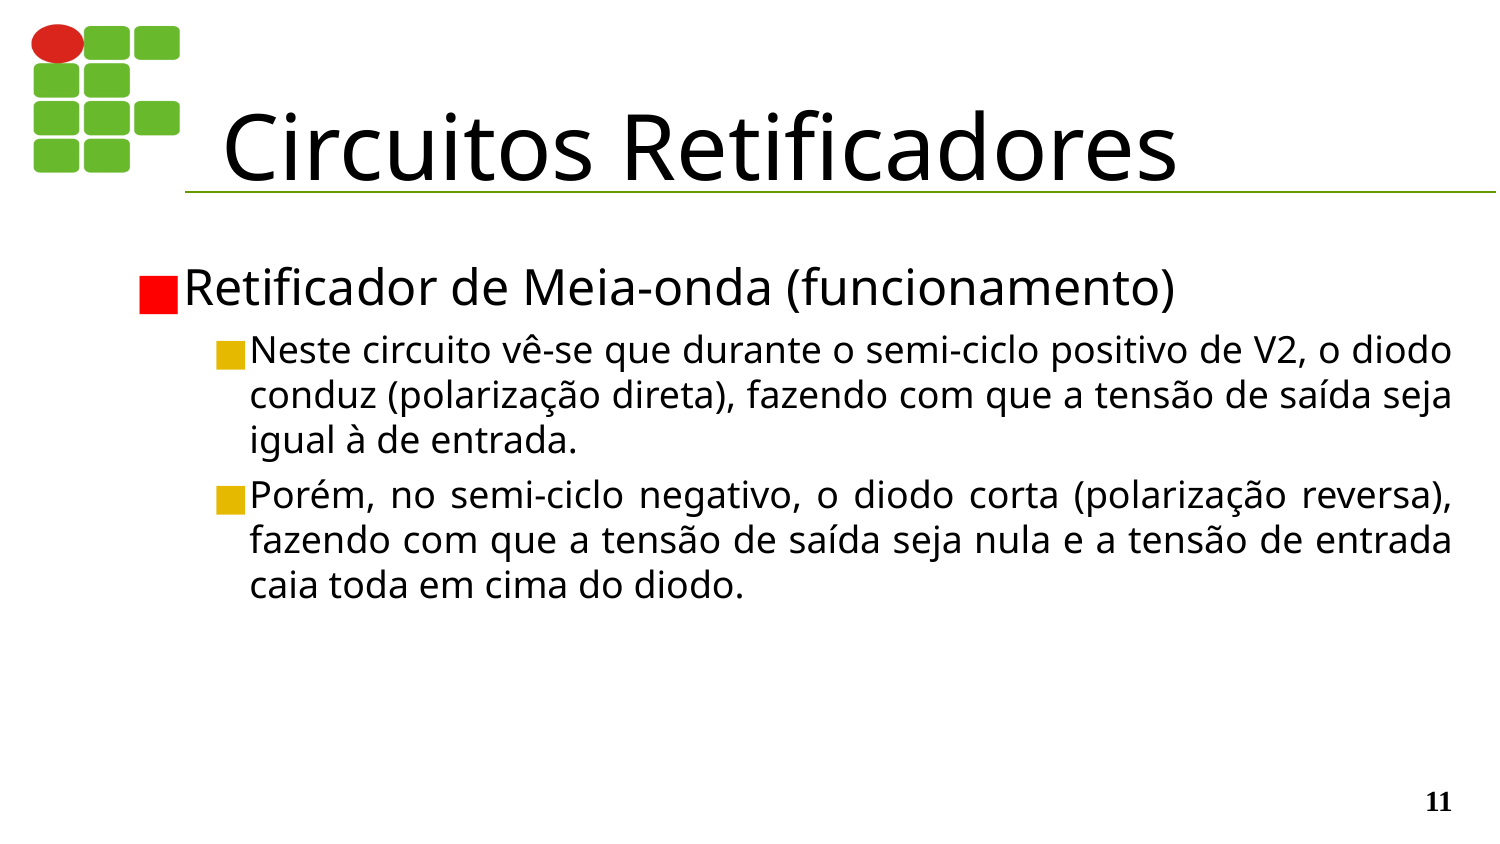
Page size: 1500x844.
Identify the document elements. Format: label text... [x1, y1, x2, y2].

title Circuitos Retificadores [206, 26, 1468, 207]
text_box ‹#› [1155, 774, 1468, 825]
list Retificador de Meia-onda (funcionamento) Neste circuito vê-se que durante o semi-ciclo positivo de V2, o diodo conduz (polarização direta), fazendo com que a tensão de saída seja igual à de entrada. Porém, no semi-ciclo negativo, o diodo corta (polarização reversa), fazendo com que a tensão de saída seja nula e a tensão de entrada caia toda em cima do diodo. [46, 248, 1469, 774]
picture [29, 23, 182, 174]
